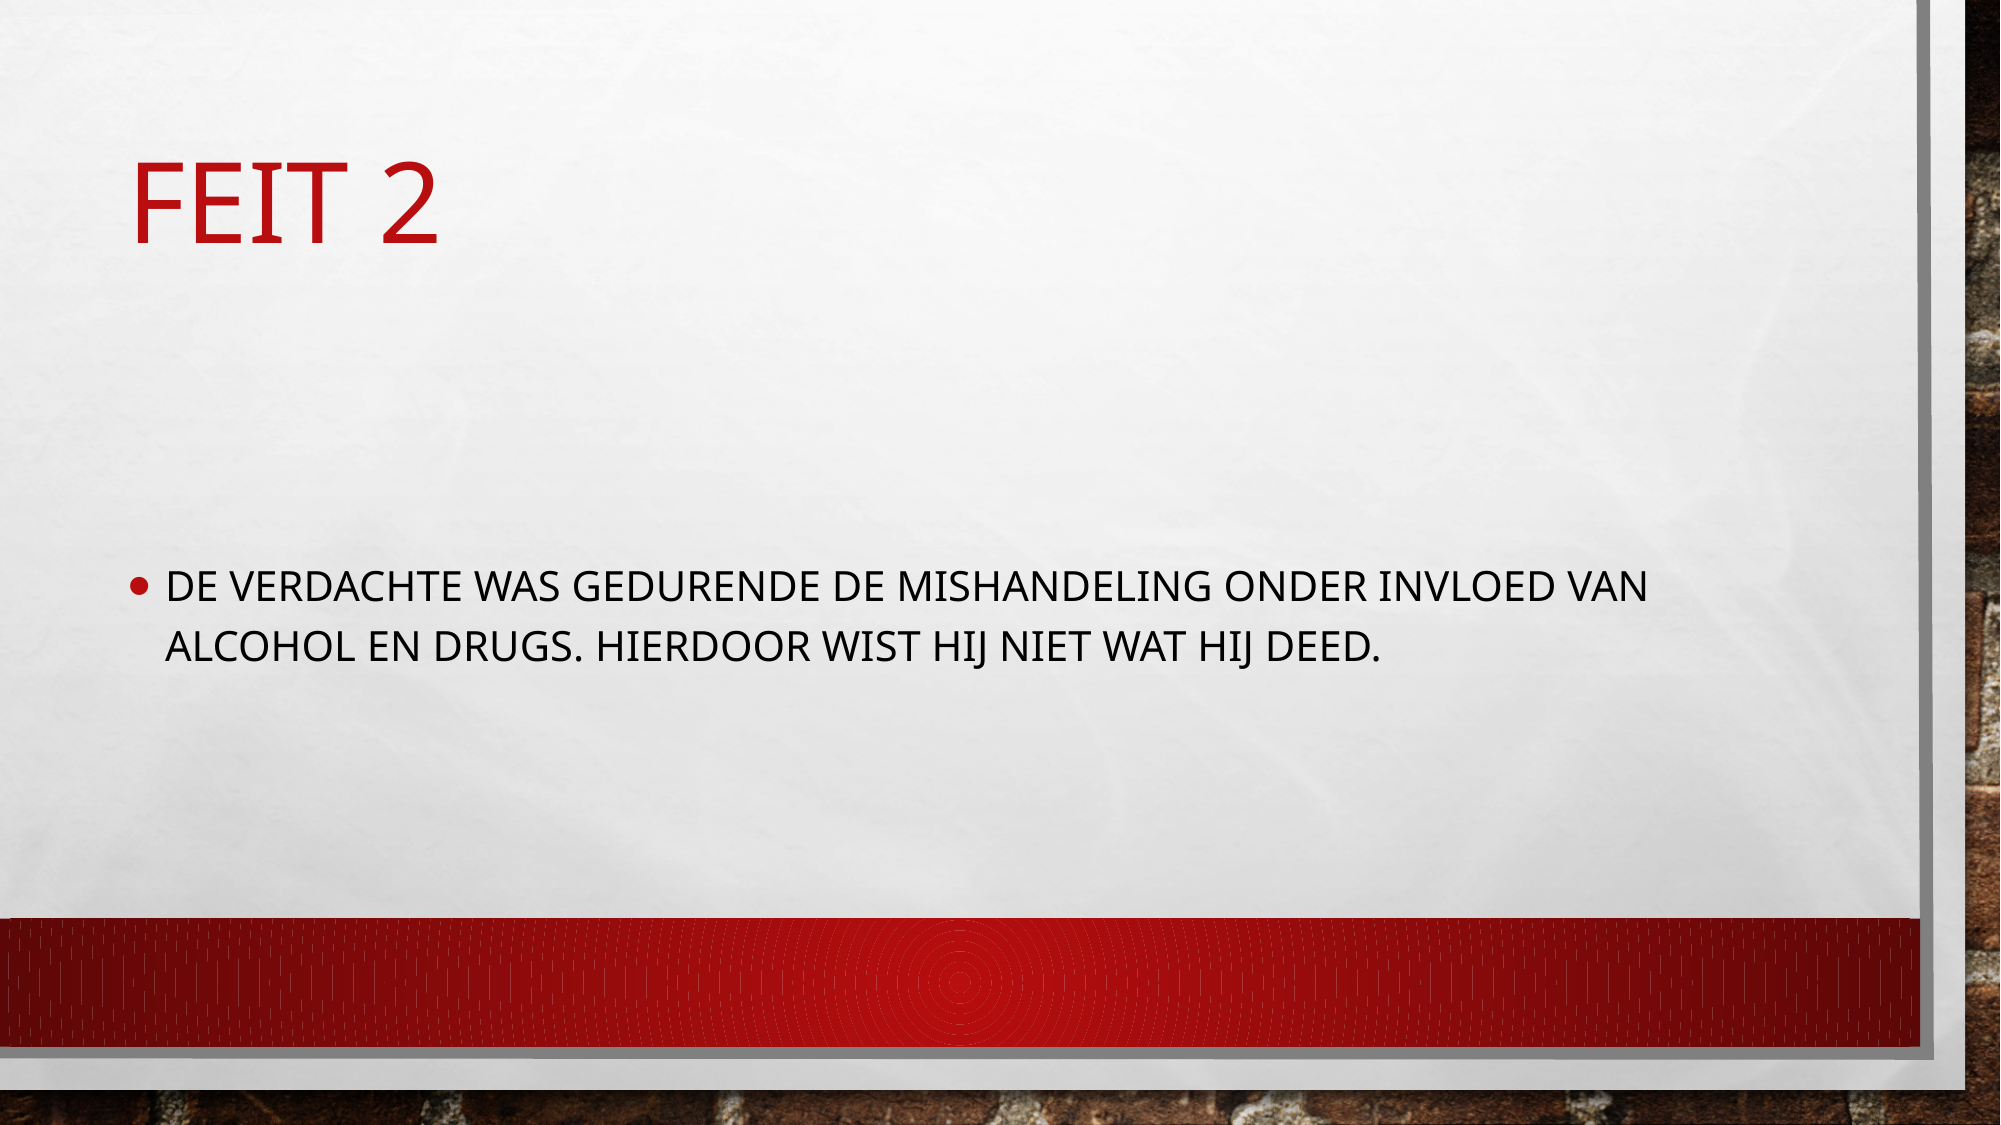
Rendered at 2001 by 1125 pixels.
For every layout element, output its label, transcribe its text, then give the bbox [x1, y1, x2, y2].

list De verdachte was gedurende de mishandeling onder invloed van alcohol en drugs. Hierdoor wist hij niet wat hij deed. [112, 338, 1818, 882]
title Feit 2 [112, 112, 1818, 302]
picture [0, 0, 2000, 1125]
